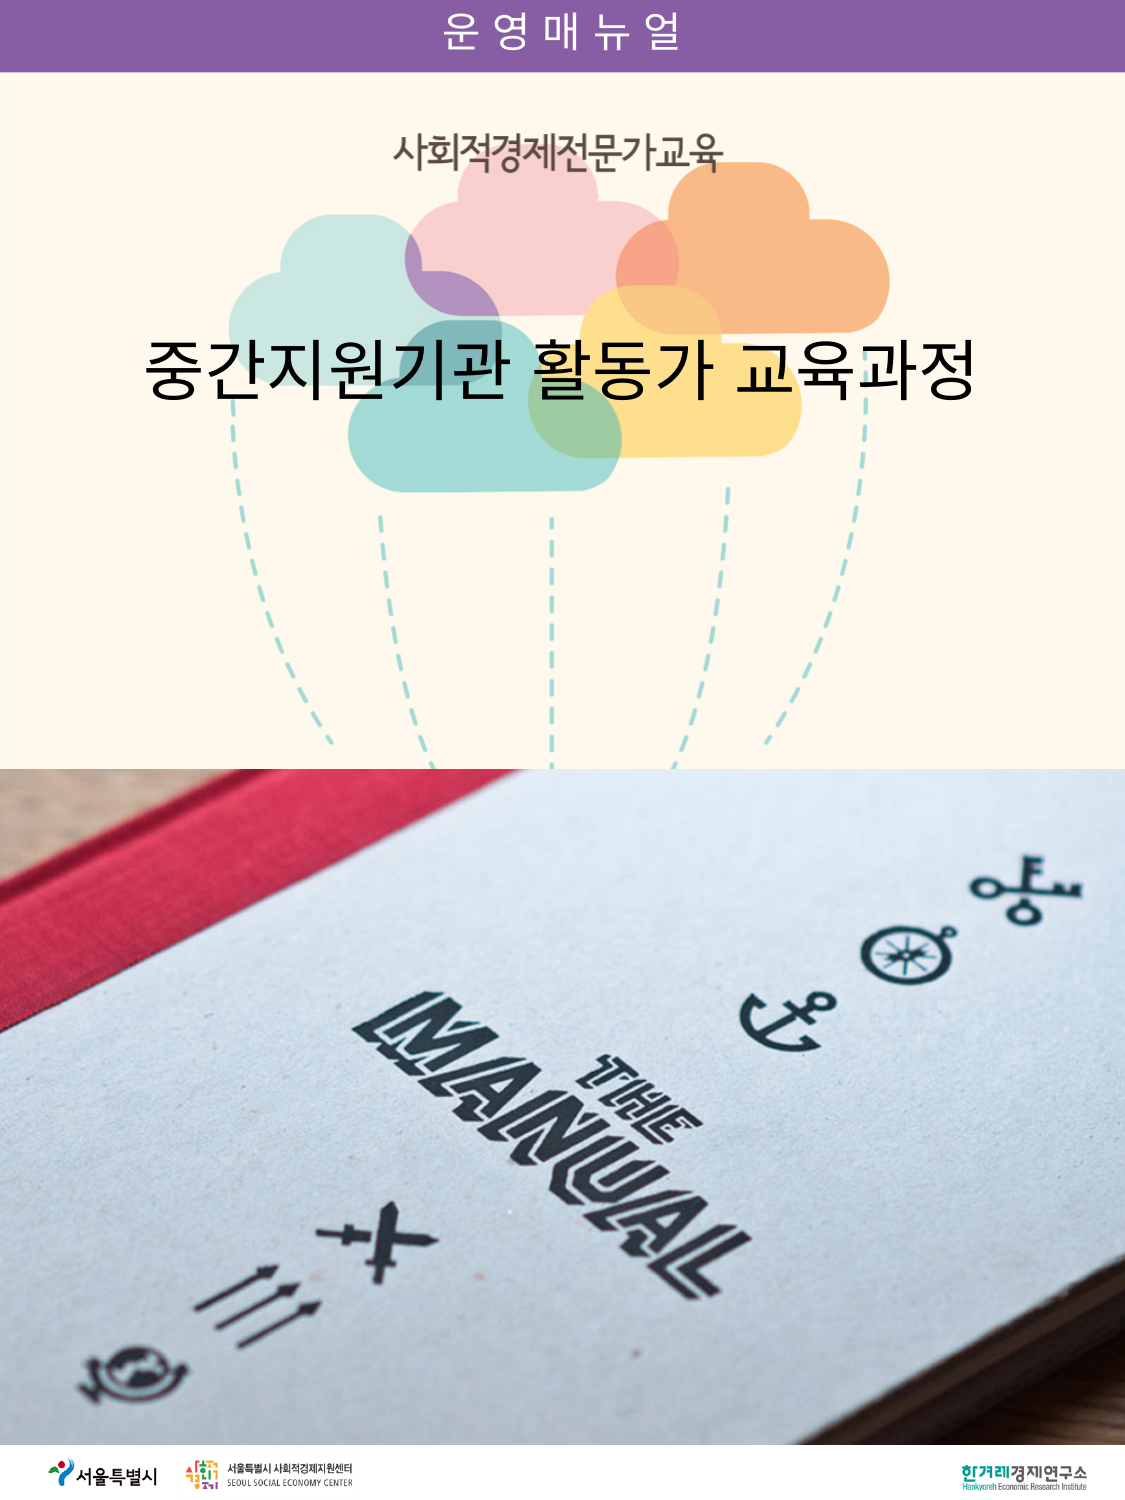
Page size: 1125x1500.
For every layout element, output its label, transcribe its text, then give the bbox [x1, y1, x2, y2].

picture [48, 1457, 157, 1486]
picture [0, 73, 1125, 1445]
picture [962, 1465, 1087, 1491]
picture [178, 1451, 360, 1499]
list 중간지원기관 활동가 교육과정 [38, 312, 1087, 435]
